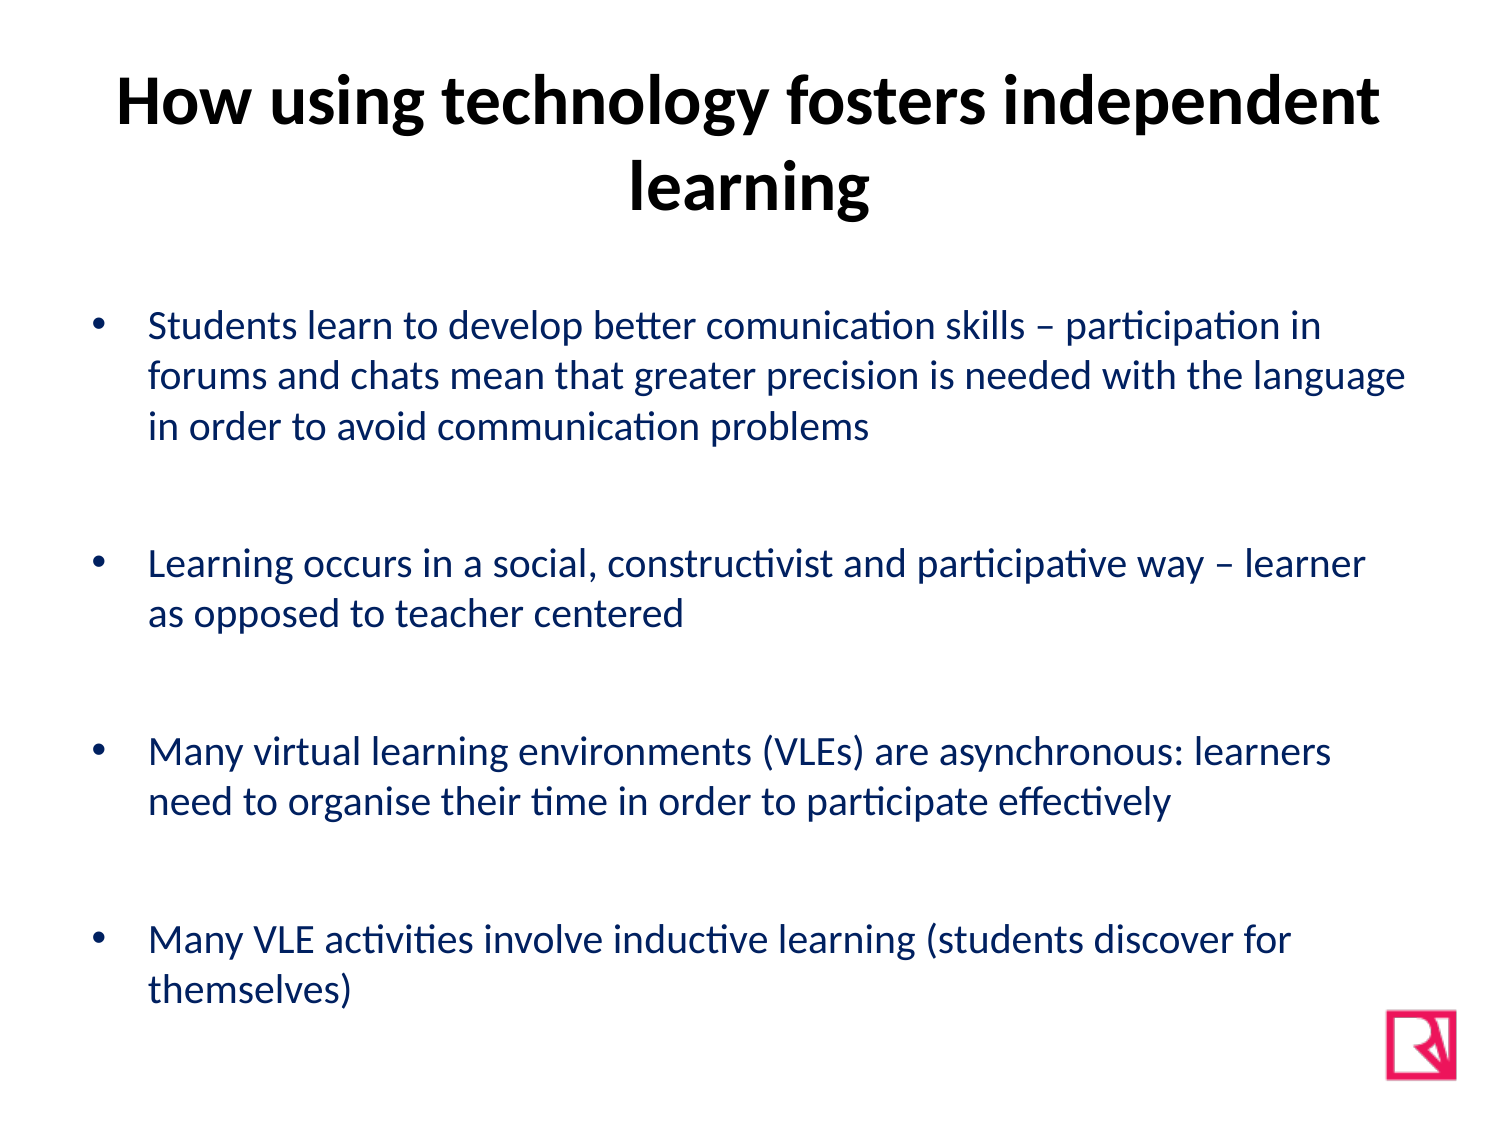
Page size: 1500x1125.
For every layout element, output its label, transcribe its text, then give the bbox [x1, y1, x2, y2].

title How using technology fosters independent learning [75, 45, 1425, 233]
picture [1375, 999, 1466, 1089]
list Students learn to develop better comunication skills – participation in forums and chats mean that greater precision is needed with the language in order to avoid communication problems Learning occurs in a social, constructivist and participative way – learner as opposed to teacher centered Many virtual learning environments (VLEs) are asynchronous: learners need to organise their time in order to participate effectively Many VLE activities involve inductive learning (students discover for themselves) [76, 290, 1427, 1034]
